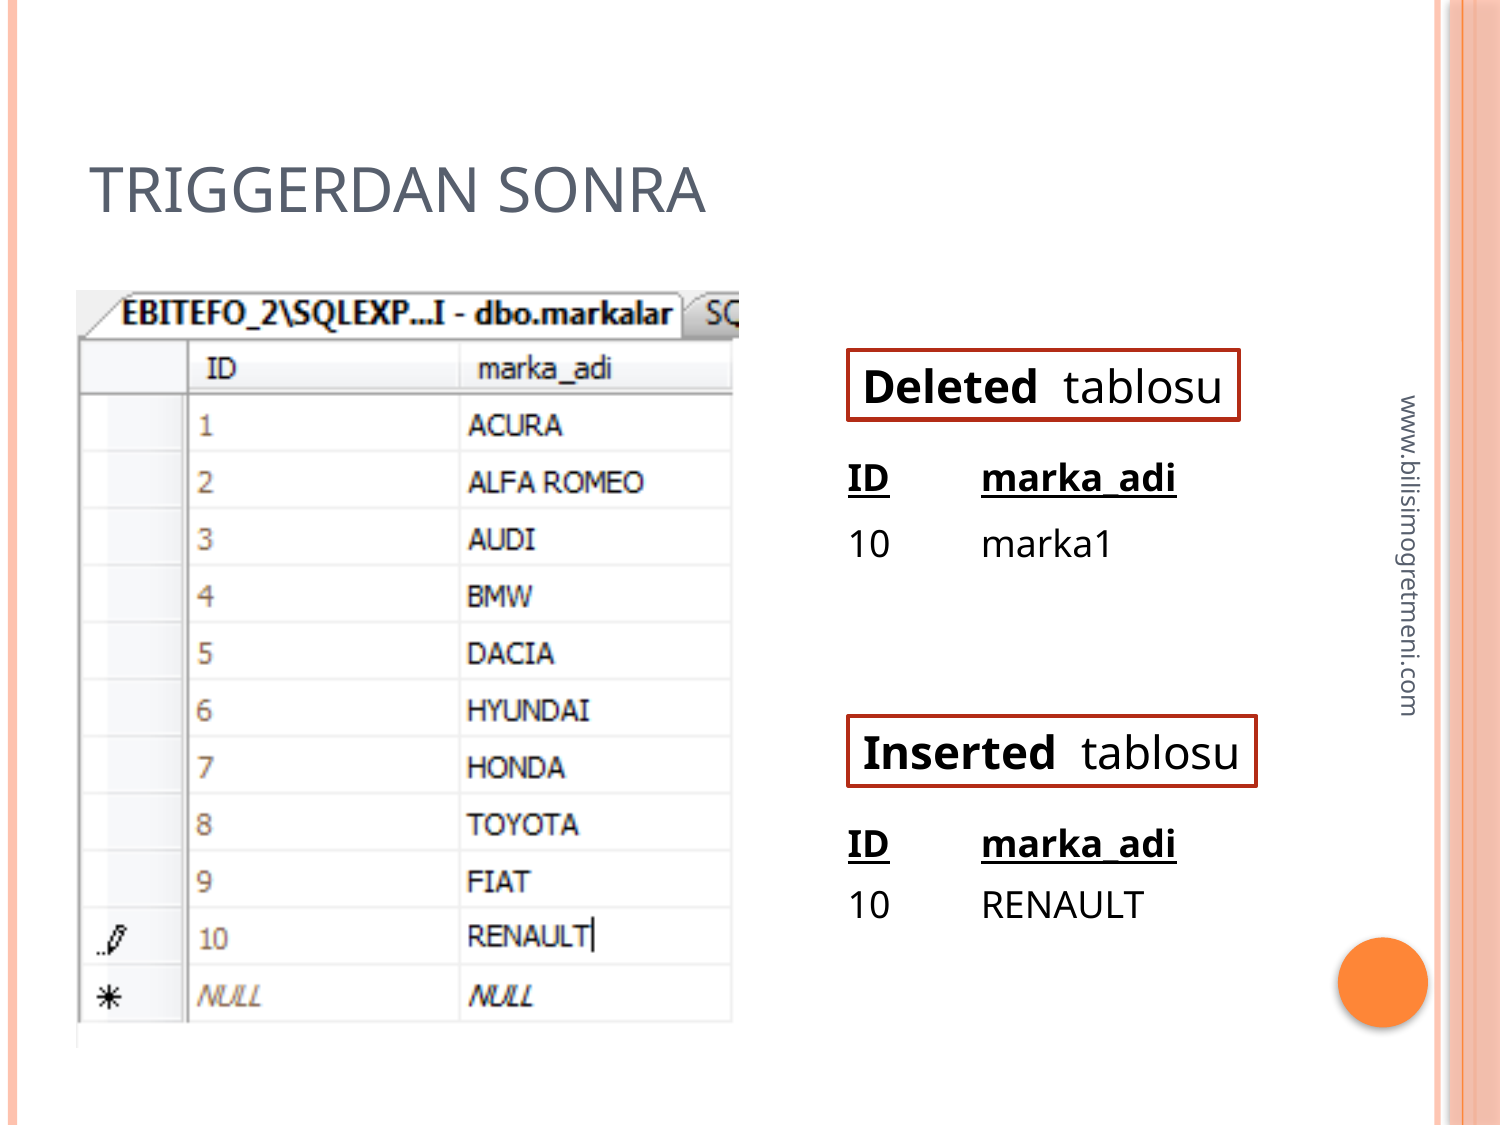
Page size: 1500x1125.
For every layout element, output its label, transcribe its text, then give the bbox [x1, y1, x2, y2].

table_header marka_adi [966, 811, 1340, 871]
table_cell RENAULT [966, 871, 1340, 931]
table_cell 10 [833, 871, 966, 931]
title TRIGGERDAN SONRA [75, 45, 1300, 233]
footer www.bilisimogretmeni.com [1379, 380, 1440, 906]
table_header ID [833, 811, 966, 871]
table_cell marka1 [966, 510, 1340, 577]
text_box Deleted tablosu [846, 348, 1241, 422]
table_cell 10 [833, 510, 966, 577]
table_header marka_adi [966, 444, 1340, 510]
table_header ID [833, 444, 966, 510]
text_box Inserted tablosu [846, 714, 1258, 788]
picture [76, 290, 739, 1048]
